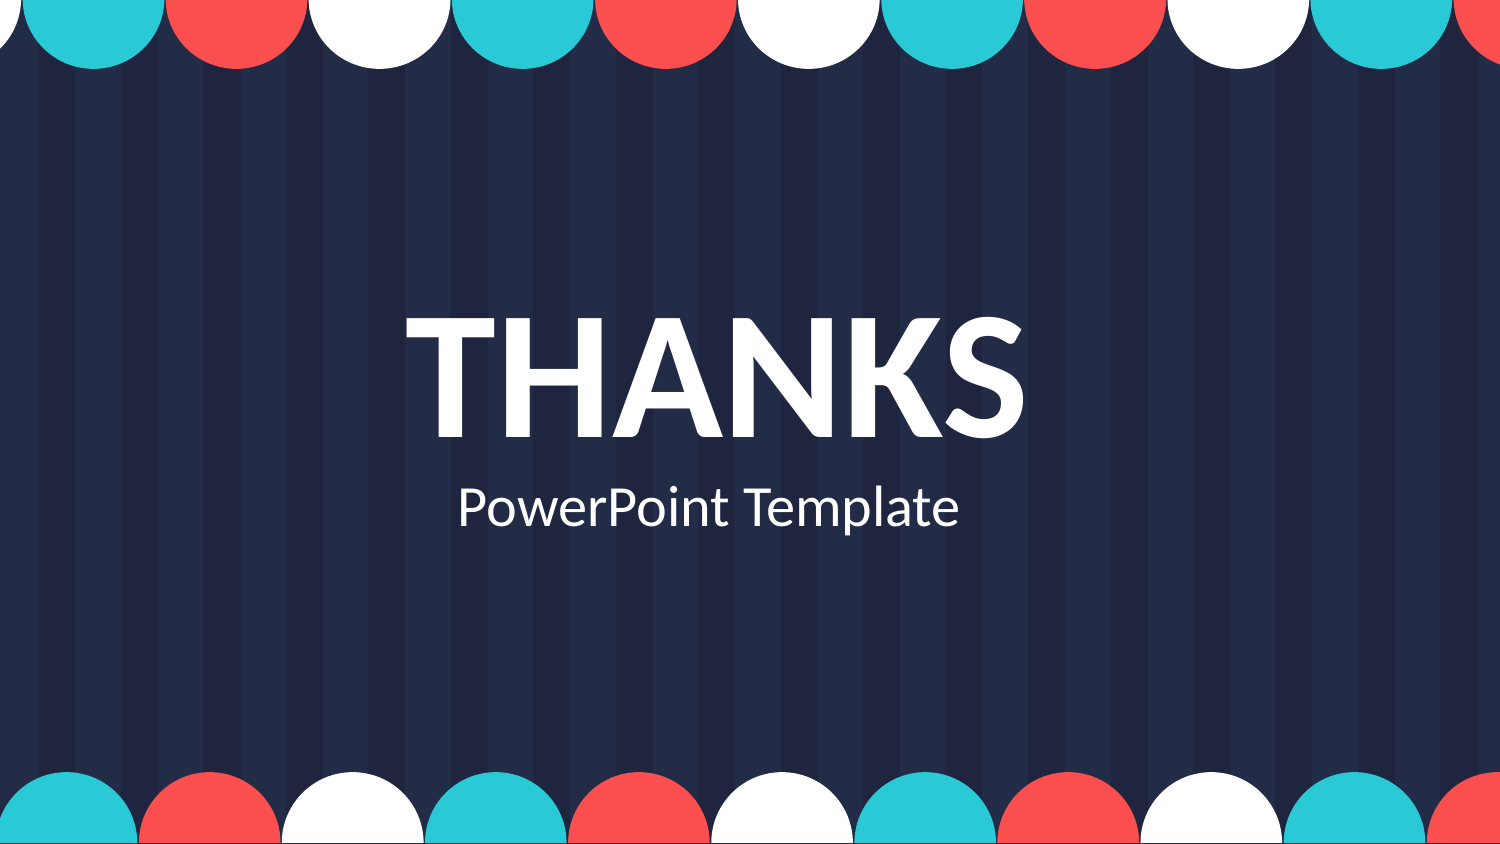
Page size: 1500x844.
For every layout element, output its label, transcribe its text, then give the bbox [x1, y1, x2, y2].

text_box PowerPoint Template [442, 425, 1081, 546]
text_box THANKS [391, 246, 1105, 482]
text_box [0, 771, 1500, 844]
